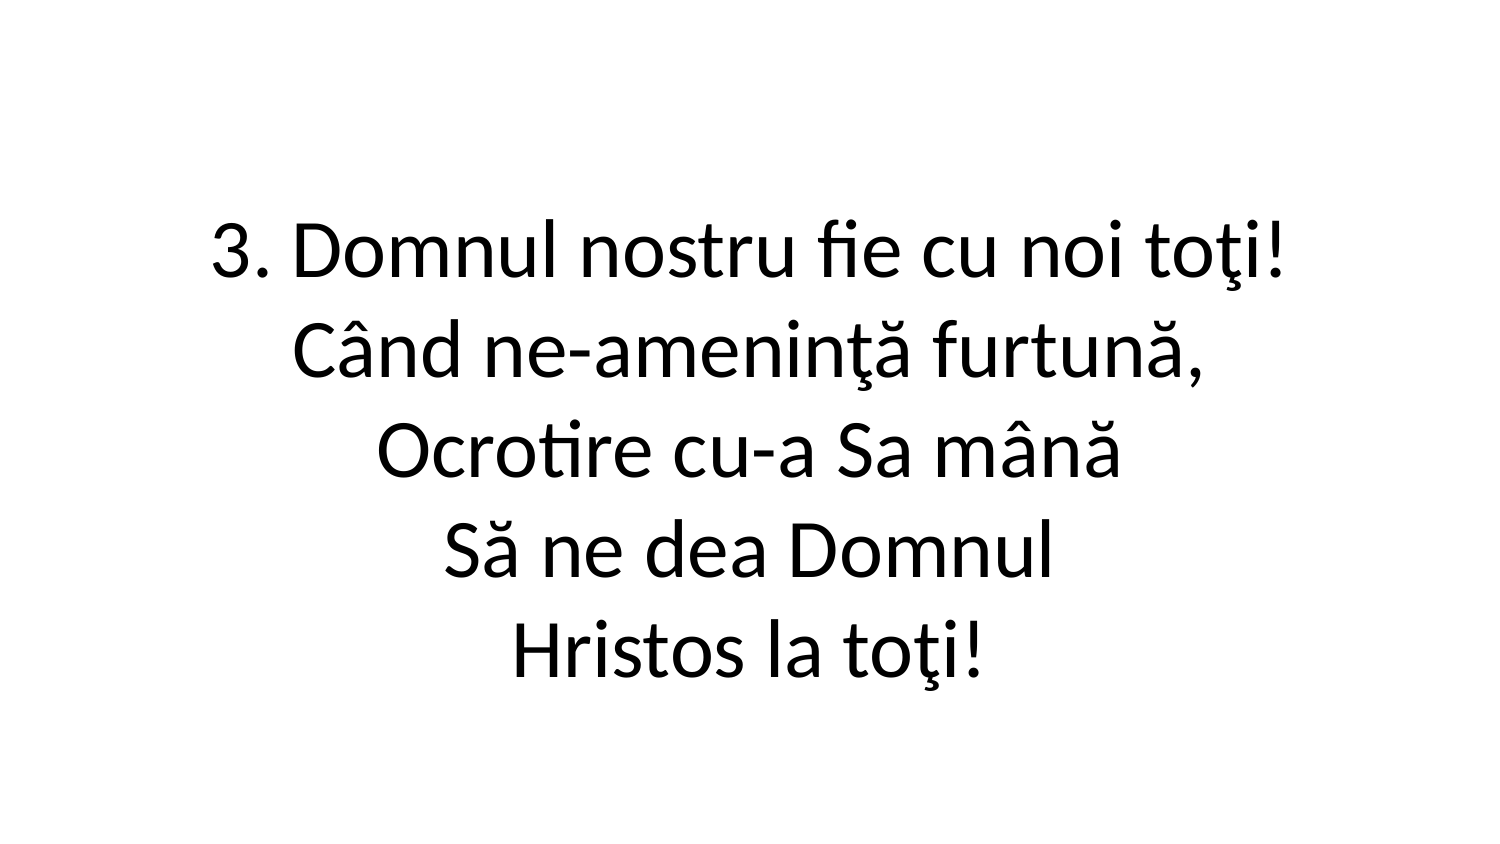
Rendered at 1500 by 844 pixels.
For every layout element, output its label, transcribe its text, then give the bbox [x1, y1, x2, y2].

text_box 3. Domnul nostru fie cu noi toţi! Când ne-ameninţă furtună, Ocrotire cu-a Sa mână Să ne dea Domnul Hristos la toţi! [194, 142, 1306, 702]
